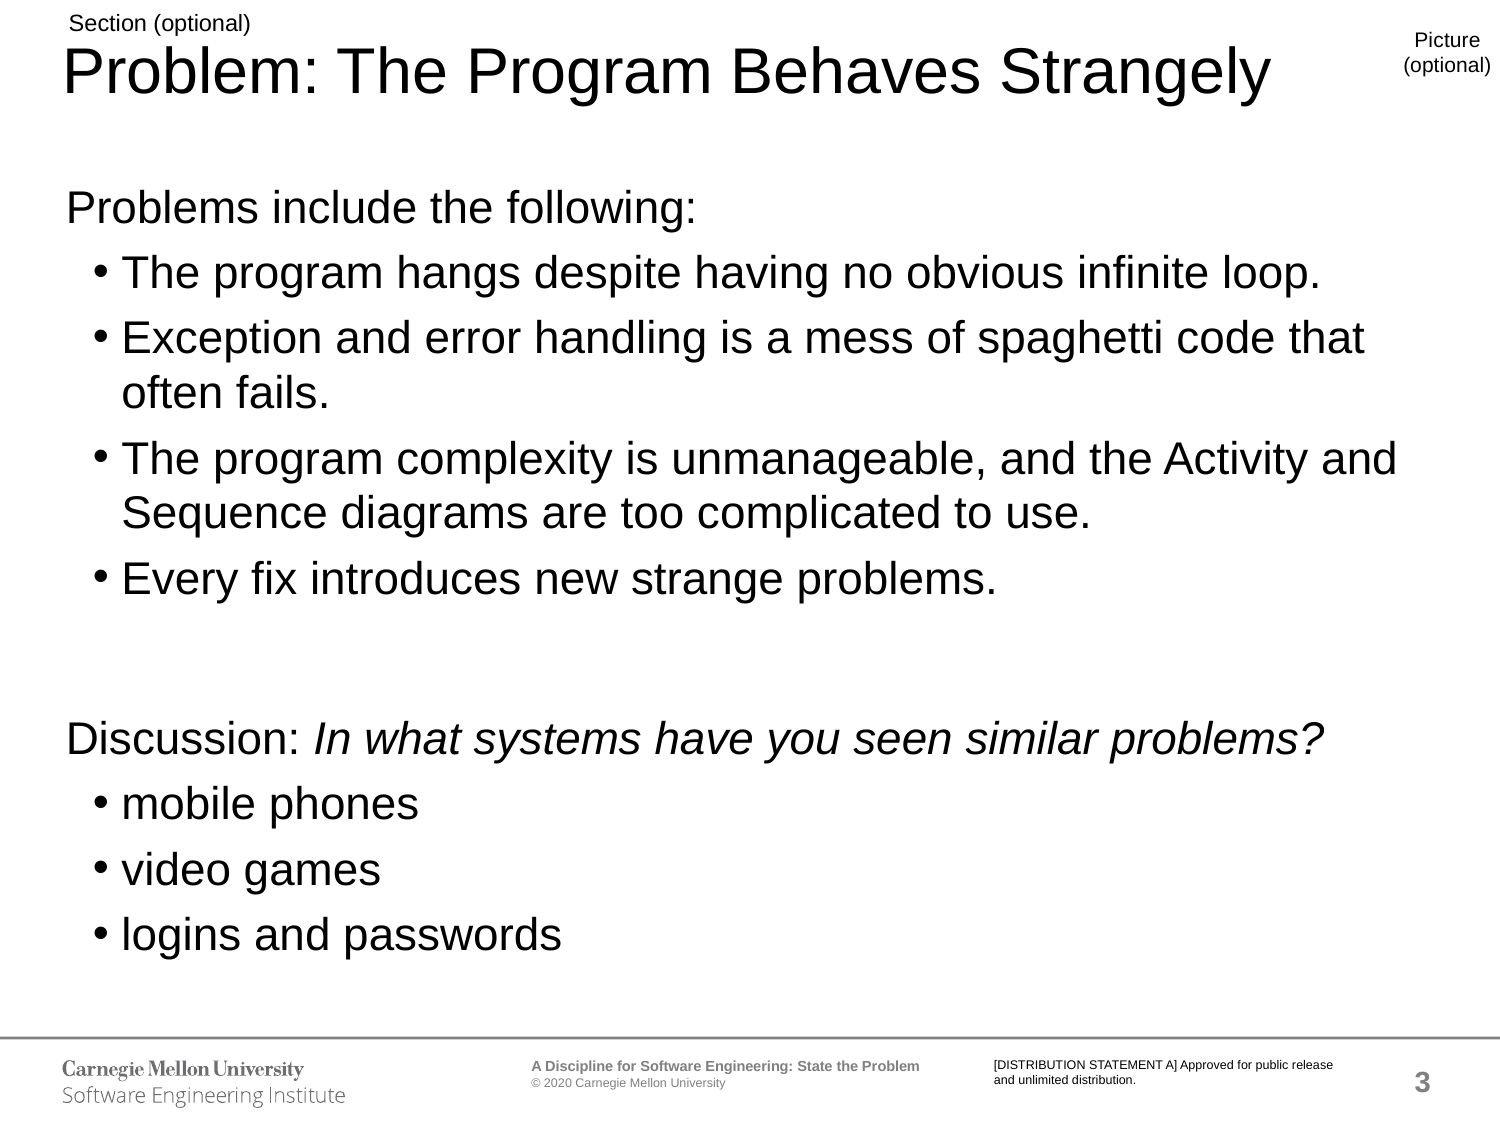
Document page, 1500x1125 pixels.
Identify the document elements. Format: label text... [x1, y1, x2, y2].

list Problems include the following: The program hangs despite having no obvious infinite loop. Exception and error handling is a mess of spaghetti code that often fails. The program complexity is unmanageable, and the Activity and Sequence diagrams are too complicated to use. Every fix introduces new strange problems. Discussion: In what systems have you seen similar problems? mobile phones video games logins and passwords [65, 177, 1431, 1000]
title Problem: The Program Behaves Strangely [62, 37, 1338, 182]
